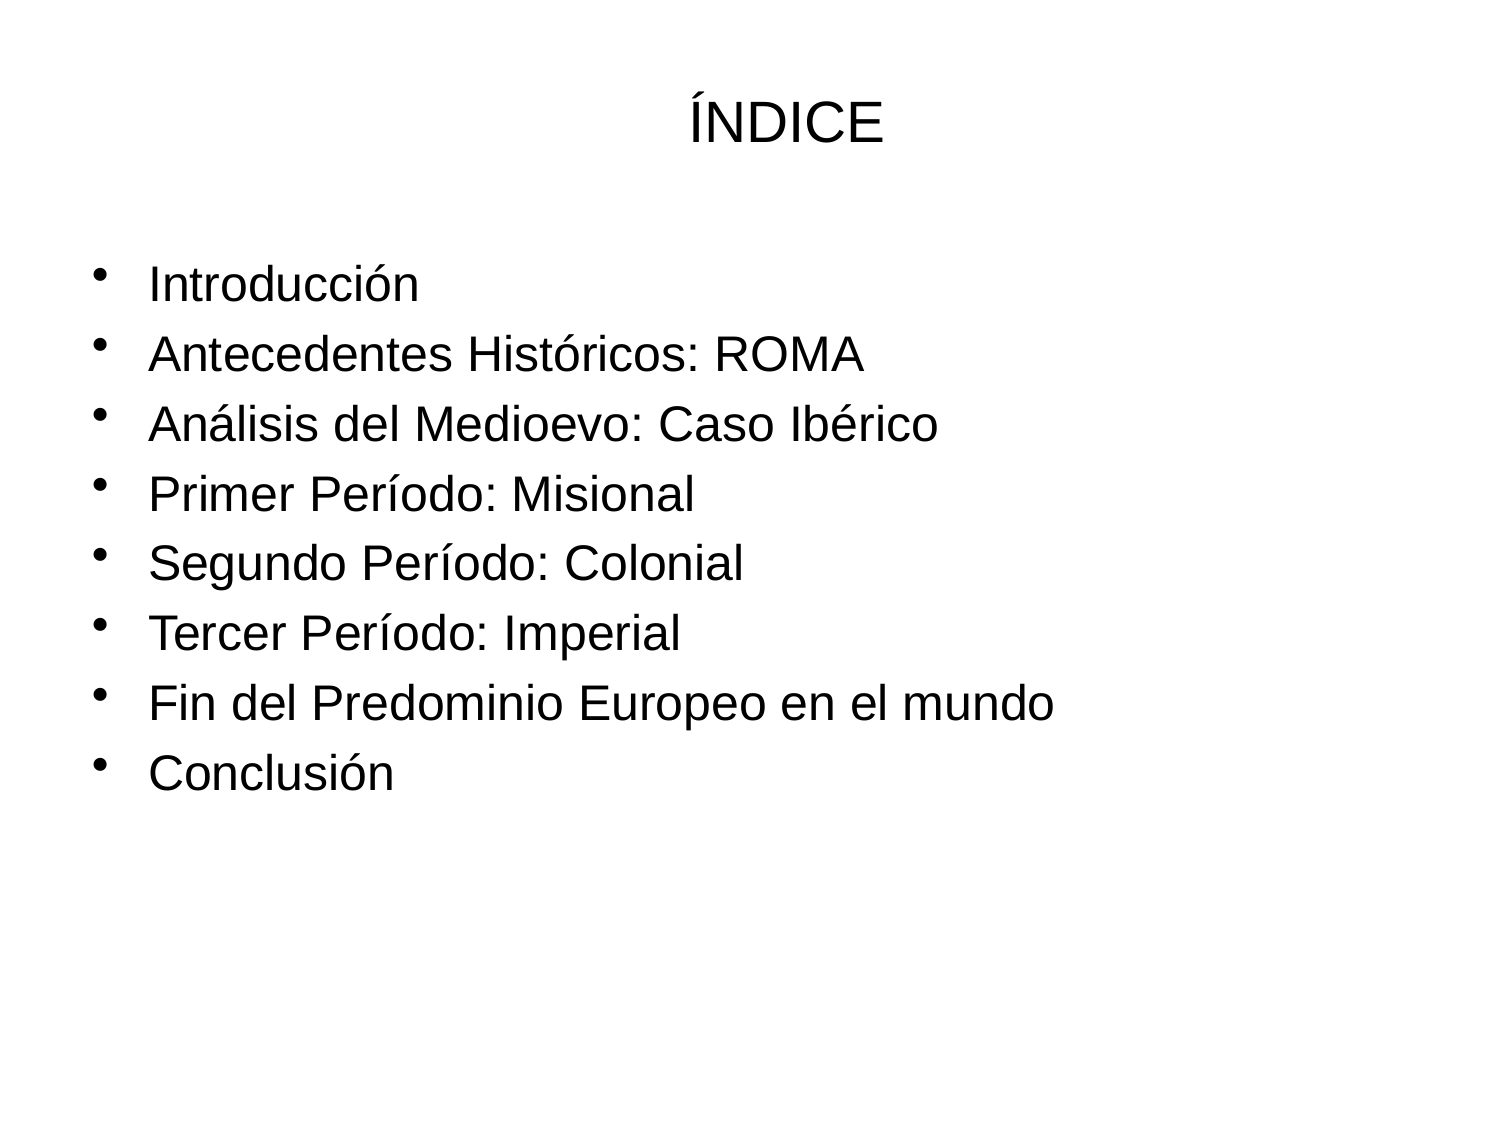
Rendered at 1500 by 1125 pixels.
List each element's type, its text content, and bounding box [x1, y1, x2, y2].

title ÍNDICE [111, 42, 1463, 231]
list Introducción Antecedentes Históricos: ROMA Análisis del Medioevo: Caso Ibérico Primer Período: Misional Segundo Período: Colonial Tercer Período: Imperial Fin del Predominio Europeo en el mundo Conclusión [76, 243, 1428, 987]
